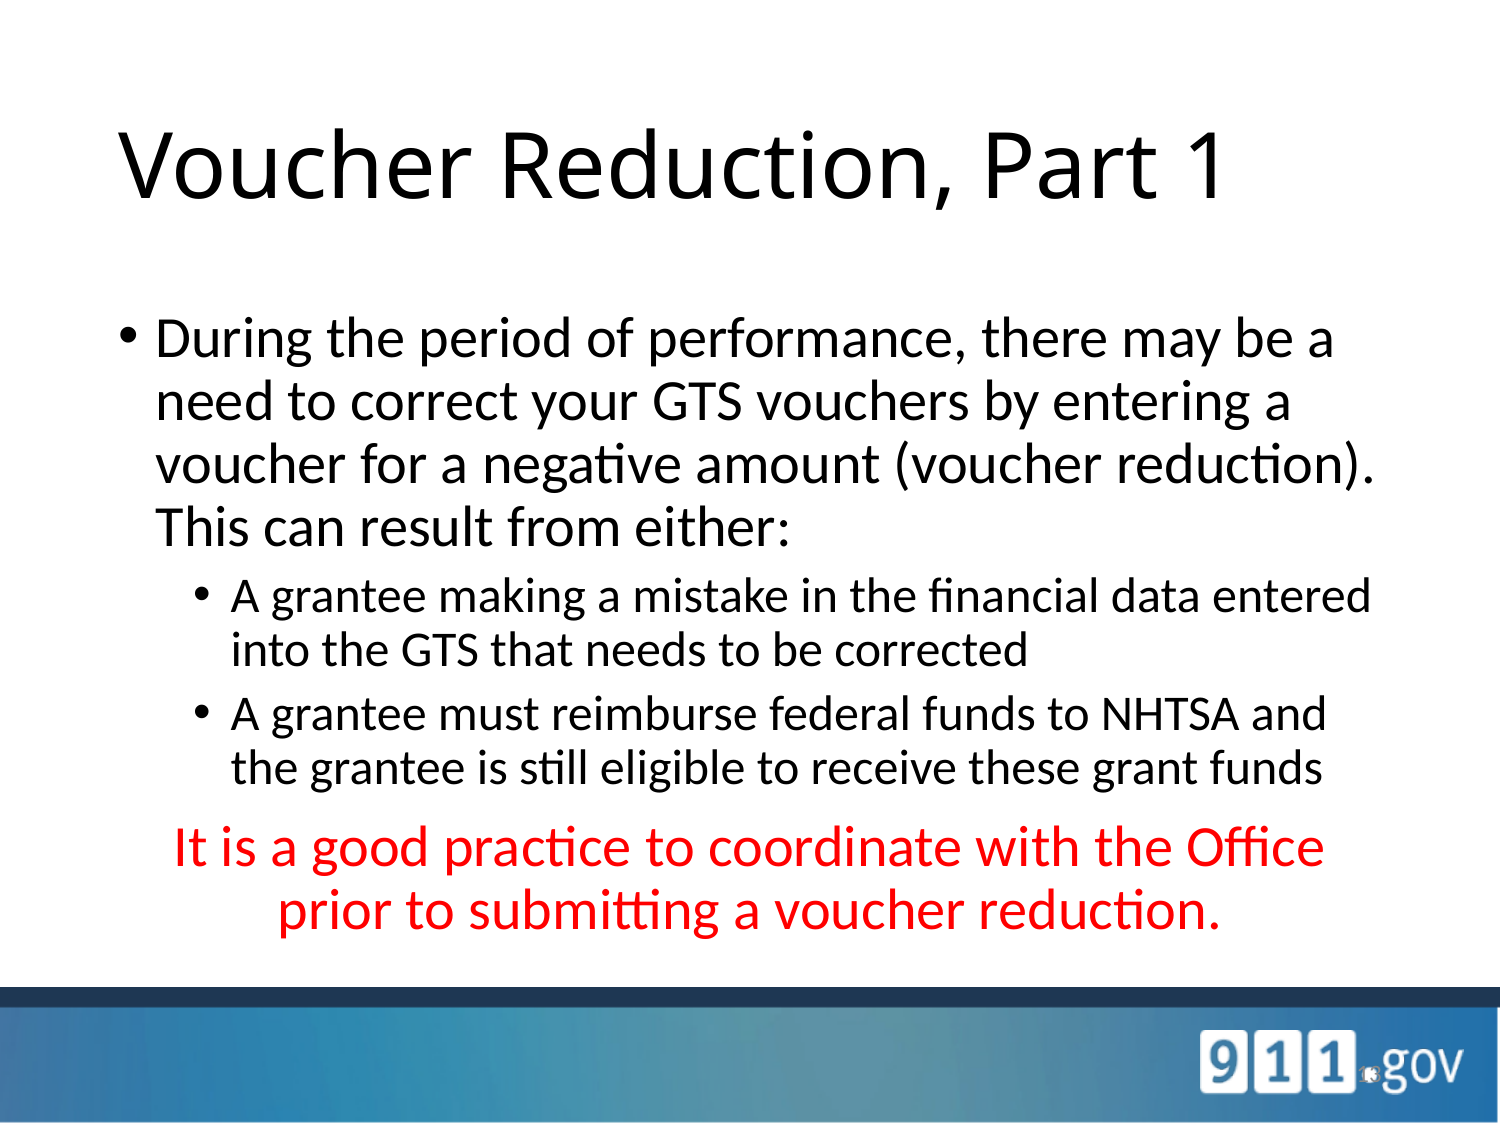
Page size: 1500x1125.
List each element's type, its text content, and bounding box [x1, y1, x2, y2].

title Voucher Reduction, Part 1 [103, 59, 1397, 278]
slide_number 13 [1059, 1042, 1397, 1103]
picture [0, 987, 1500, 1125]
list During the period of performance, there may be a need to correct your GTS vouchers by entering a voucher for a negative amount (voucher reduction). This can result from either: A grantee making a mistake in the financial data entered into the GTS that needs to be corrected A grantee must reimburse federal funds to NHTSA and the grantee is still eligible to receive these grant funds It is a good practice to coordinate with the Office prior to submitting a voucher reduction. [103, 299, 1397, 1014]
